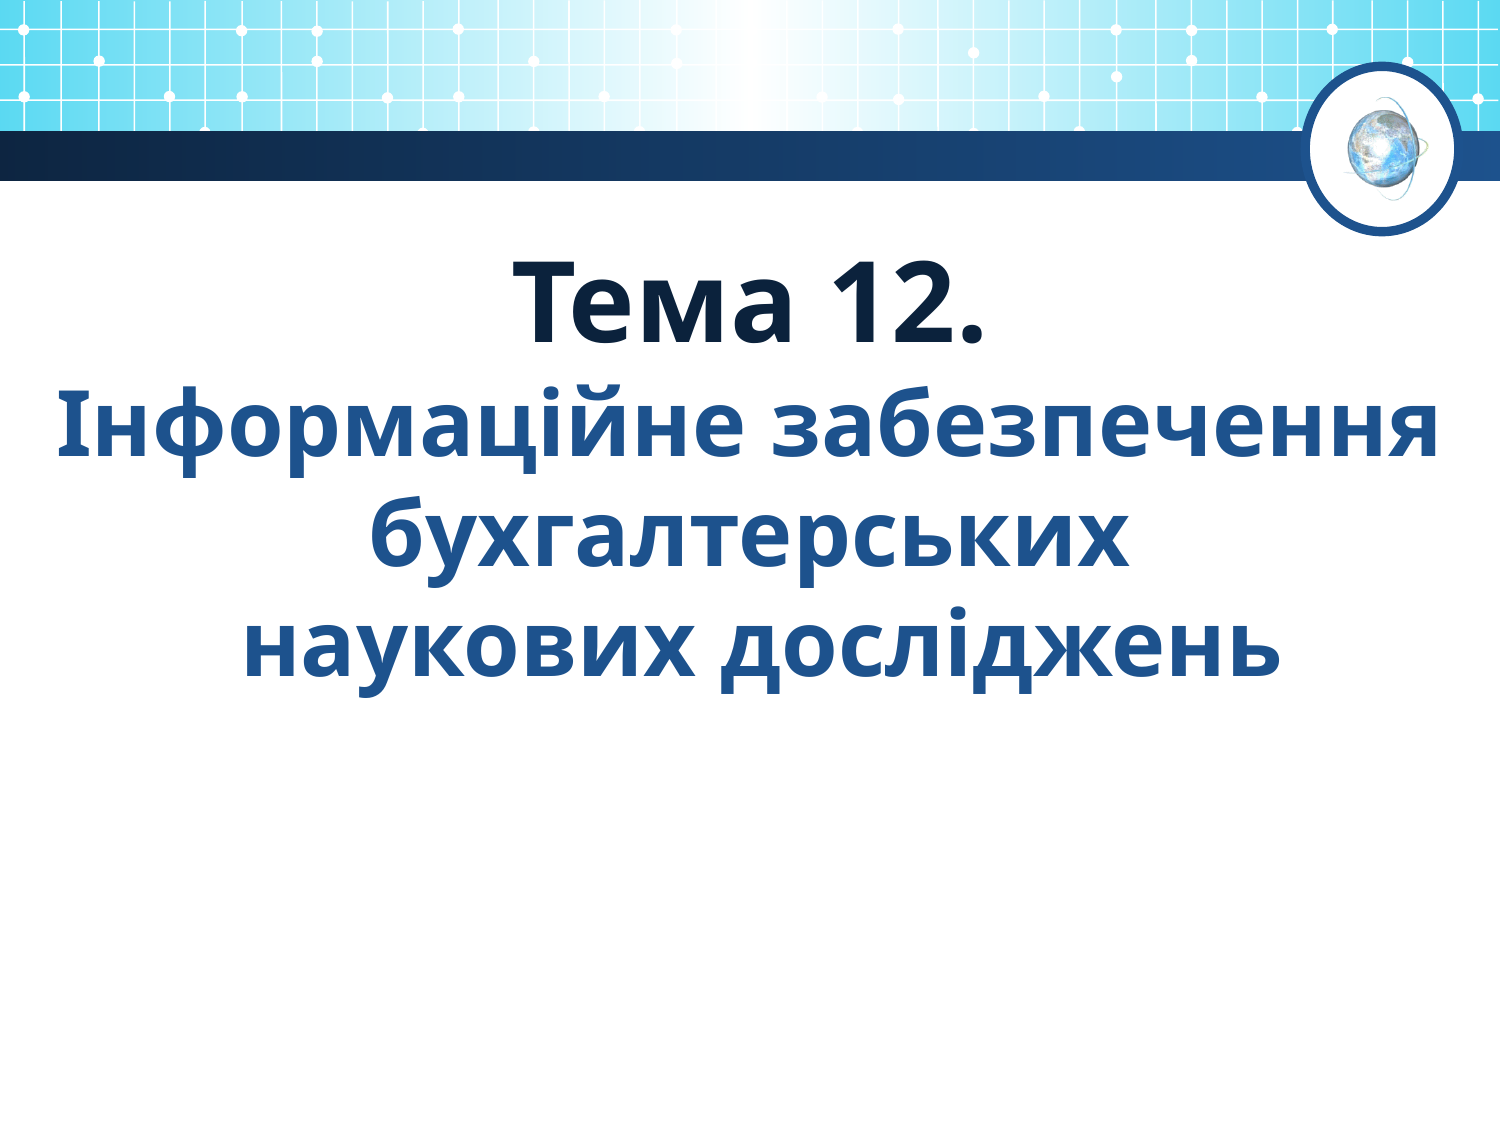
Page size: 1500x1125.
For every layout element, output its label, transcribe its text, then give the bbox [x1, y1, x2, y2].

title Тема 12. Інформаційне забезпечення бухгалтерських наукових досліджень [0, 125, 1500, 934]
picture [1314, 72, 1450, 125]
